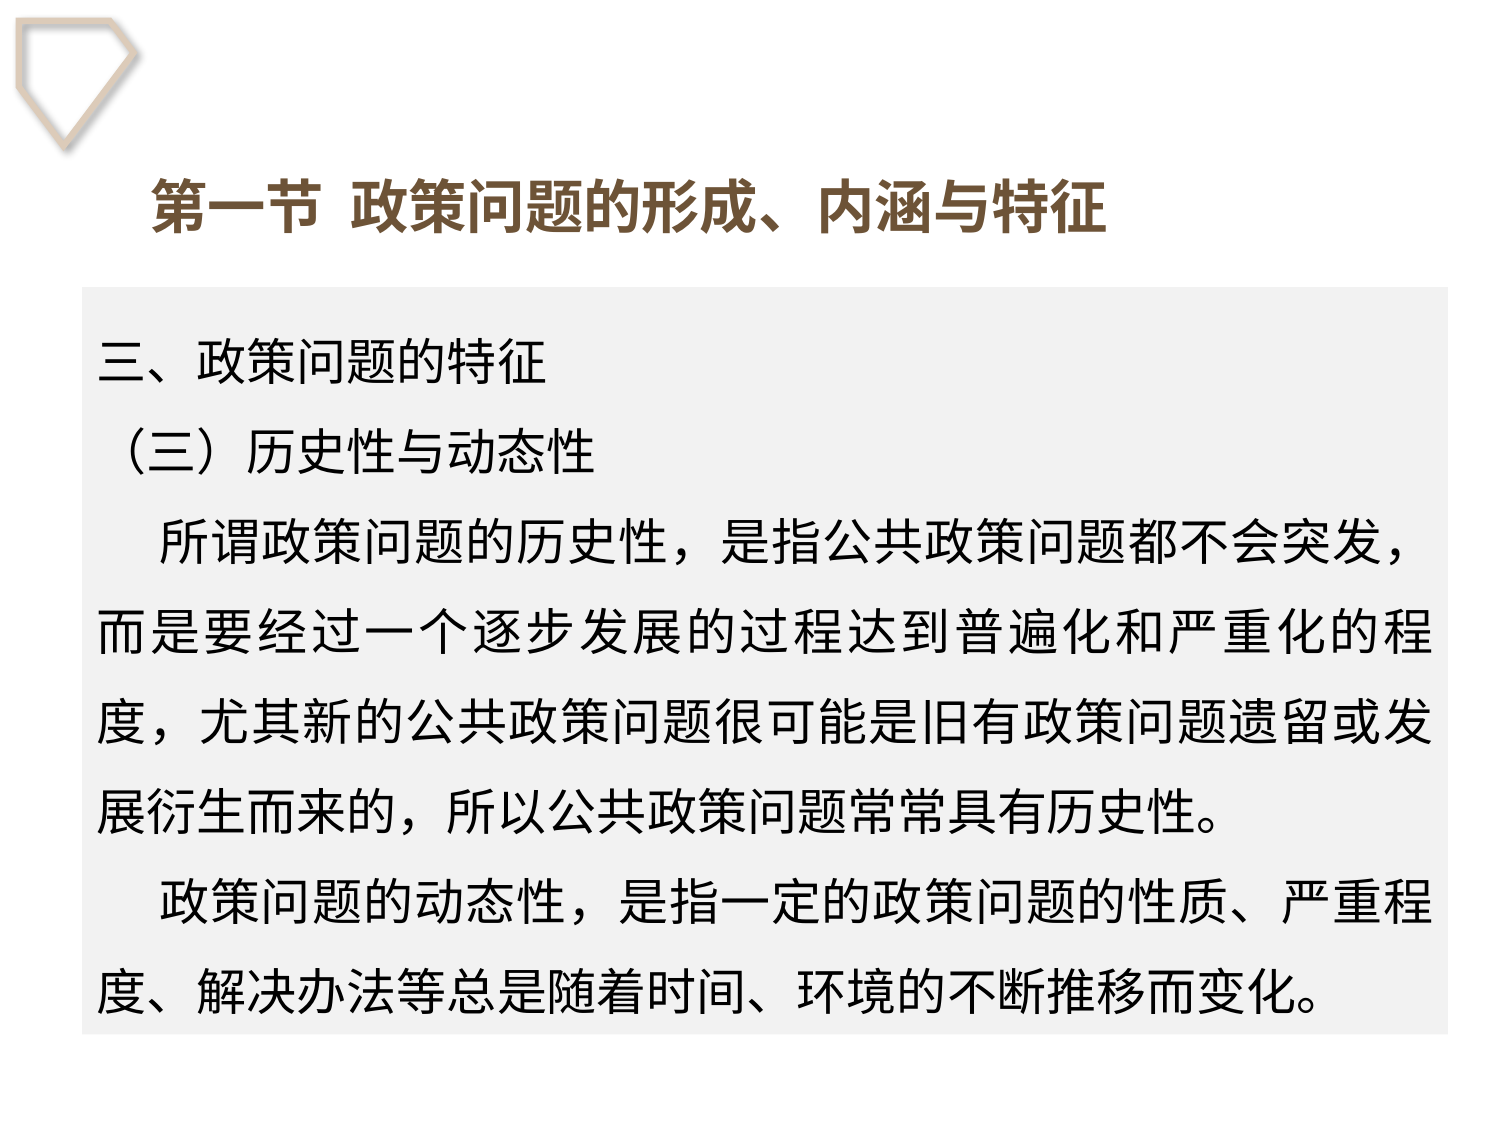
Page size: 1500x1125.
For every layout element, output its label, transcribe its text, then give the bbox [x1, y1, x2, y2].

text_box 第一节 政策问题的形成、内涵与特征 [134, 162, 1448, 248]
text_box 三、政策问题的特征 （三）历史性与动态性 所谓政策问题的历史性，是指公共政策问题都不会突发，而是要经过一个逐步发展的过程达到普遍化和严重化的程度，尤其新的公共政策问题很可能是旧有政策问题遗留或发展衍生而来的，所以公共政策问题常常具有历史性。 政策问题的动态性，是指一定的政策问题的性质、严重程度、解决办法等总是随着时间、环境的不断推移而变化。 [81, 286, 1449, 1035]
